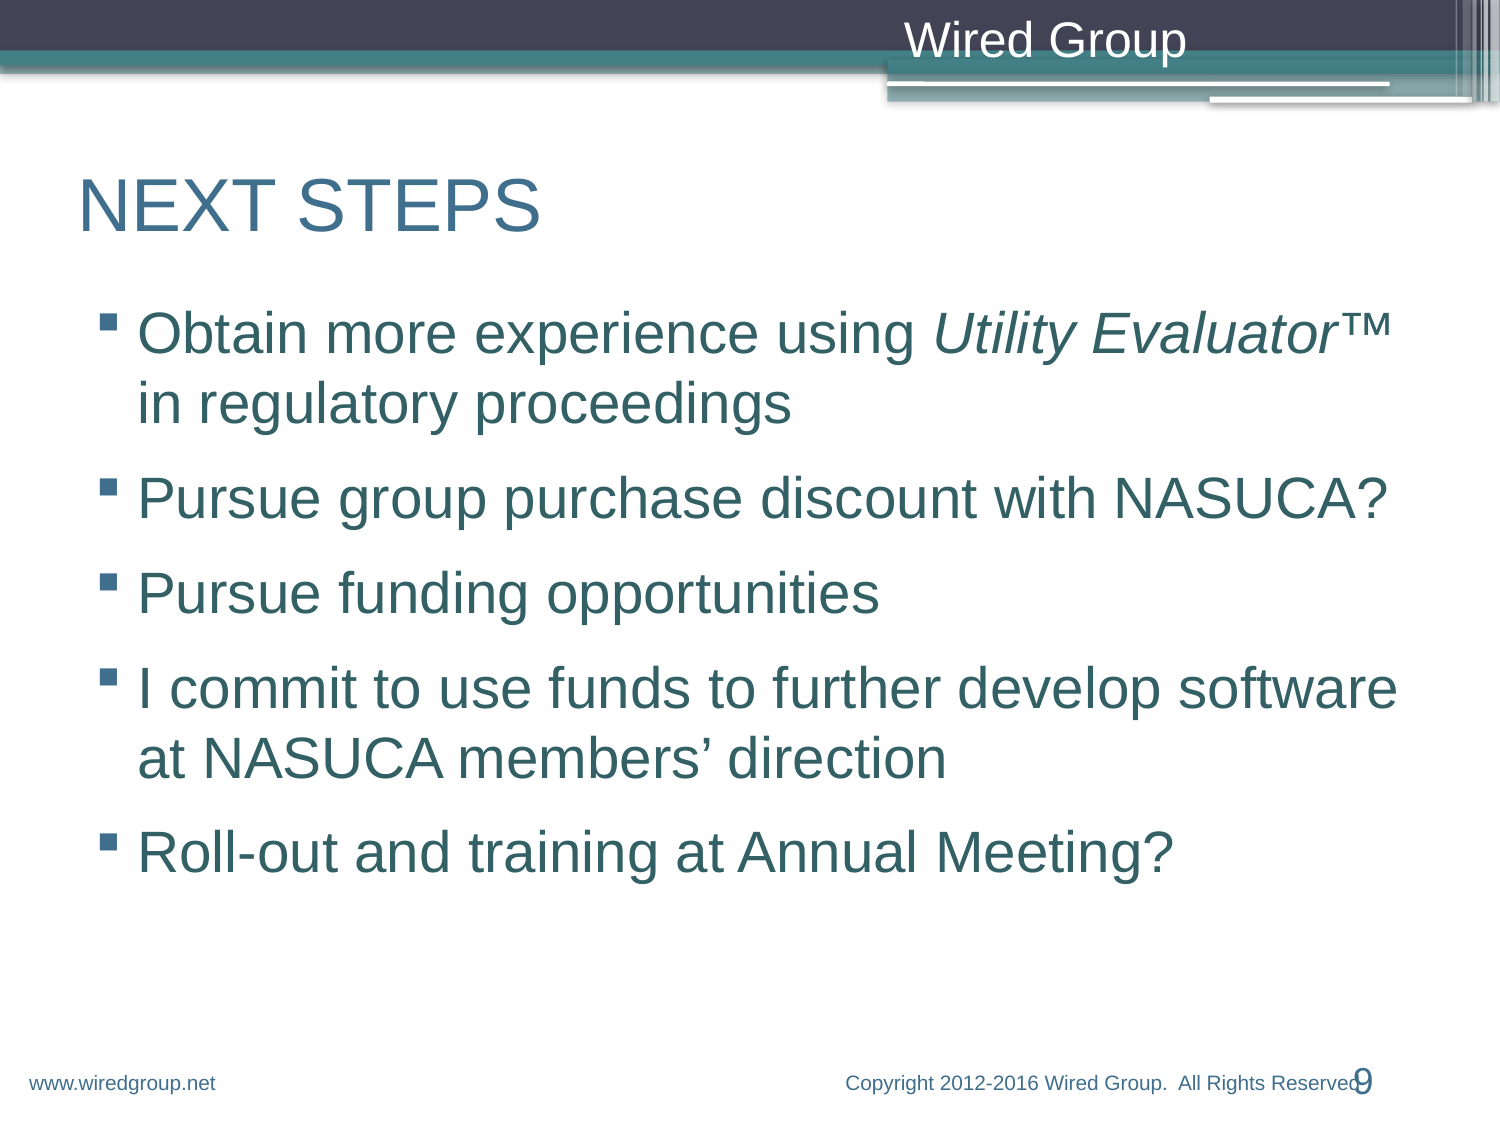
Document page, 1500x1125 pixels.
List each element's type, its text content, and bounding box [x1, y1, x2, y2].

title NEXT STEPS [62, 144, 1413, 258]
footer Copyright 2012-2016 Wired Group. All Rights Reserved [812, 1062, 1375, 1100]
list Obtain more experience using Utility Evaluator™ in regulatory proceedings Pursue group purchase discount with NASUCA? Pursue funding opportunities I commit to use funds to further develop software at NASUCA members’ direction Roll-out and training at Annual Meeting? [62, 287, 1438, 997]
